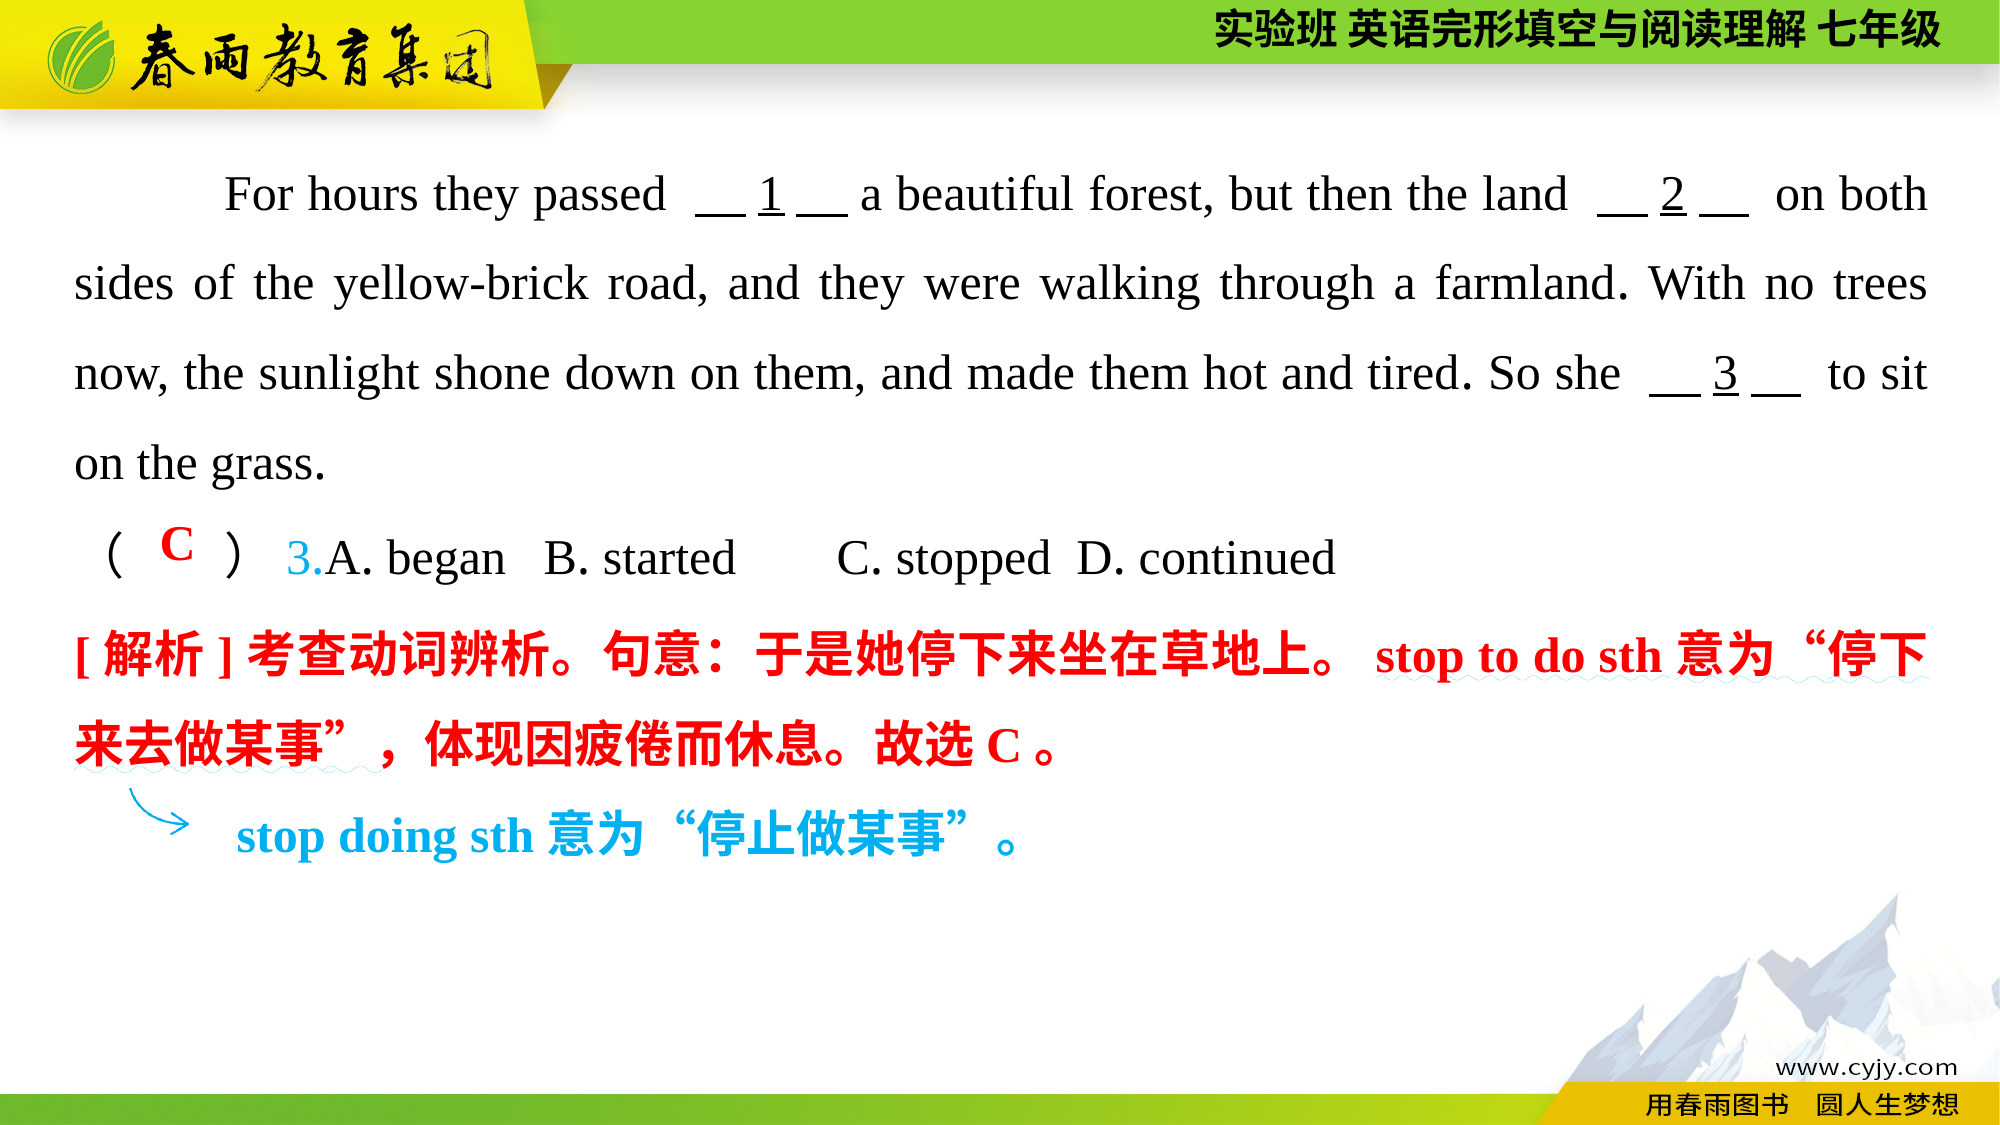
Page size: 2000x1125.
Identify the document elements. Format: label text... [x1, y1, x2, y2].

text_box [解析]考查动词辨析。句意：于是她停下来坐在草地上。stop to do sth意为“停下来去做某事”，体现因疲倦而休息。故选C。 stop doing sth意为“停止做某事”。 [59, 584, 1944, 870]
text_box C [144, 503, 211, 579]
picture [0, 0, 2000, 1125]
list For hours they passed 1 a beautiful forest, but then the land 2 on both sides of the yellow-brick road, and they were walking through a farmland. With no trees now, the sunlight shone down on them, and made them hot and tired. So she 3 to sit on the grass. [59, 122, 1944, 487]
text_box （ ）3.A. began B. started C. stopped D. continued [59, 487, 1944, 584]
